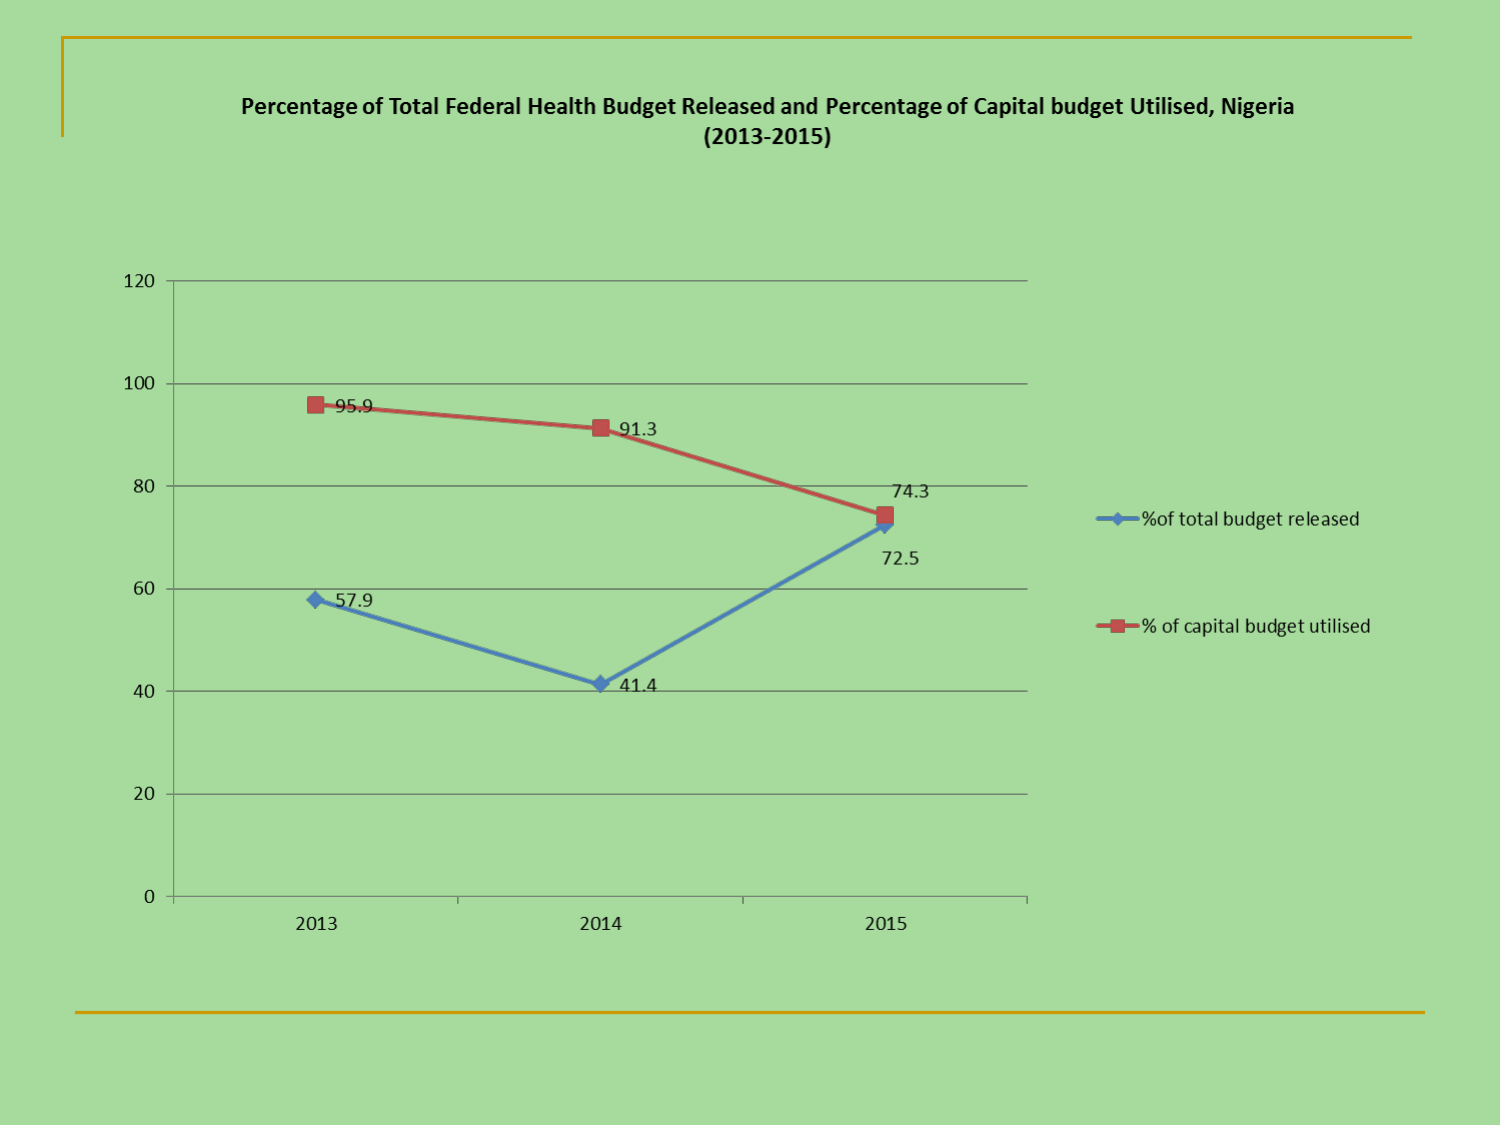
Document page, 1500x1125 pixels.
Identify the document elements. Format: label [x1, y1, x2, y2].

text_box [66, 66, 1472, 996]
